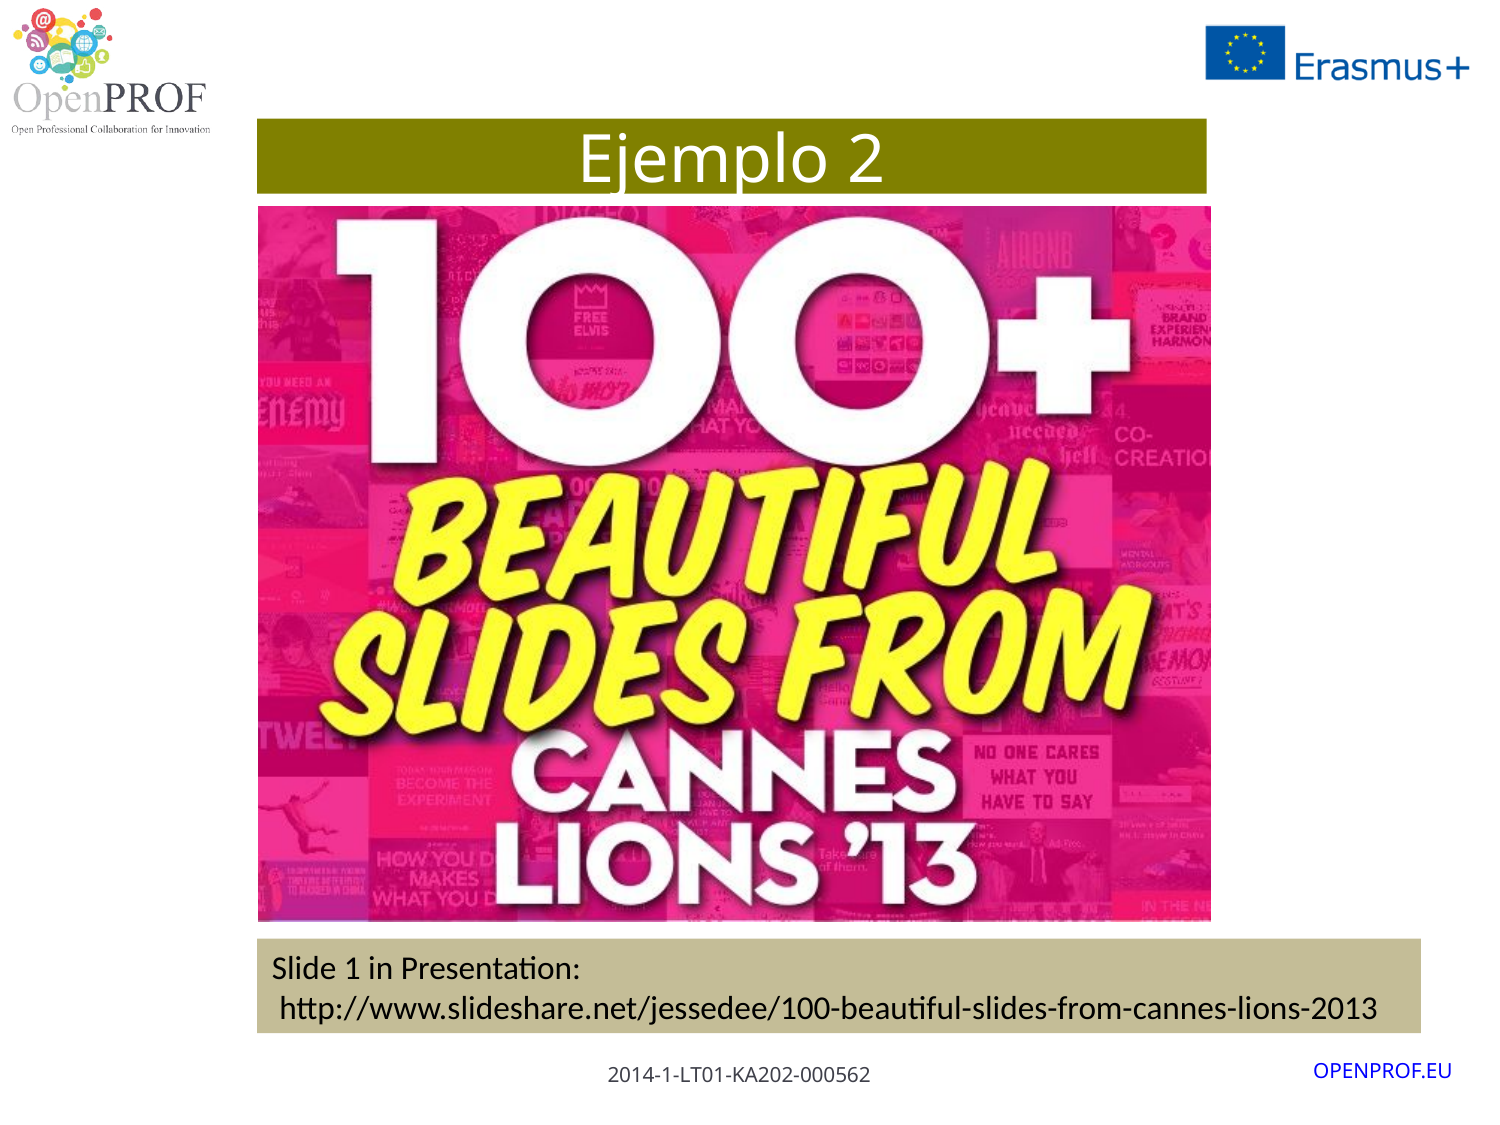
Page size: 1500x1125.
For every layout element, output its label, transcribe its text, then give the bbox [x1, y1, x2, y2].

title Ejemplo 2 [257, 118, 1207, 194]
picture [0, 0, 212, 143]
text_box Slide 1 in Presentation: http://www.slideshare.net/jessedee/100-beautiful-slides-from-cannes-lions-2013 [257, 938, 1421, 1034]
picture [1202, 24, 1471, 84]
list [258, 206, 1211, 922]
